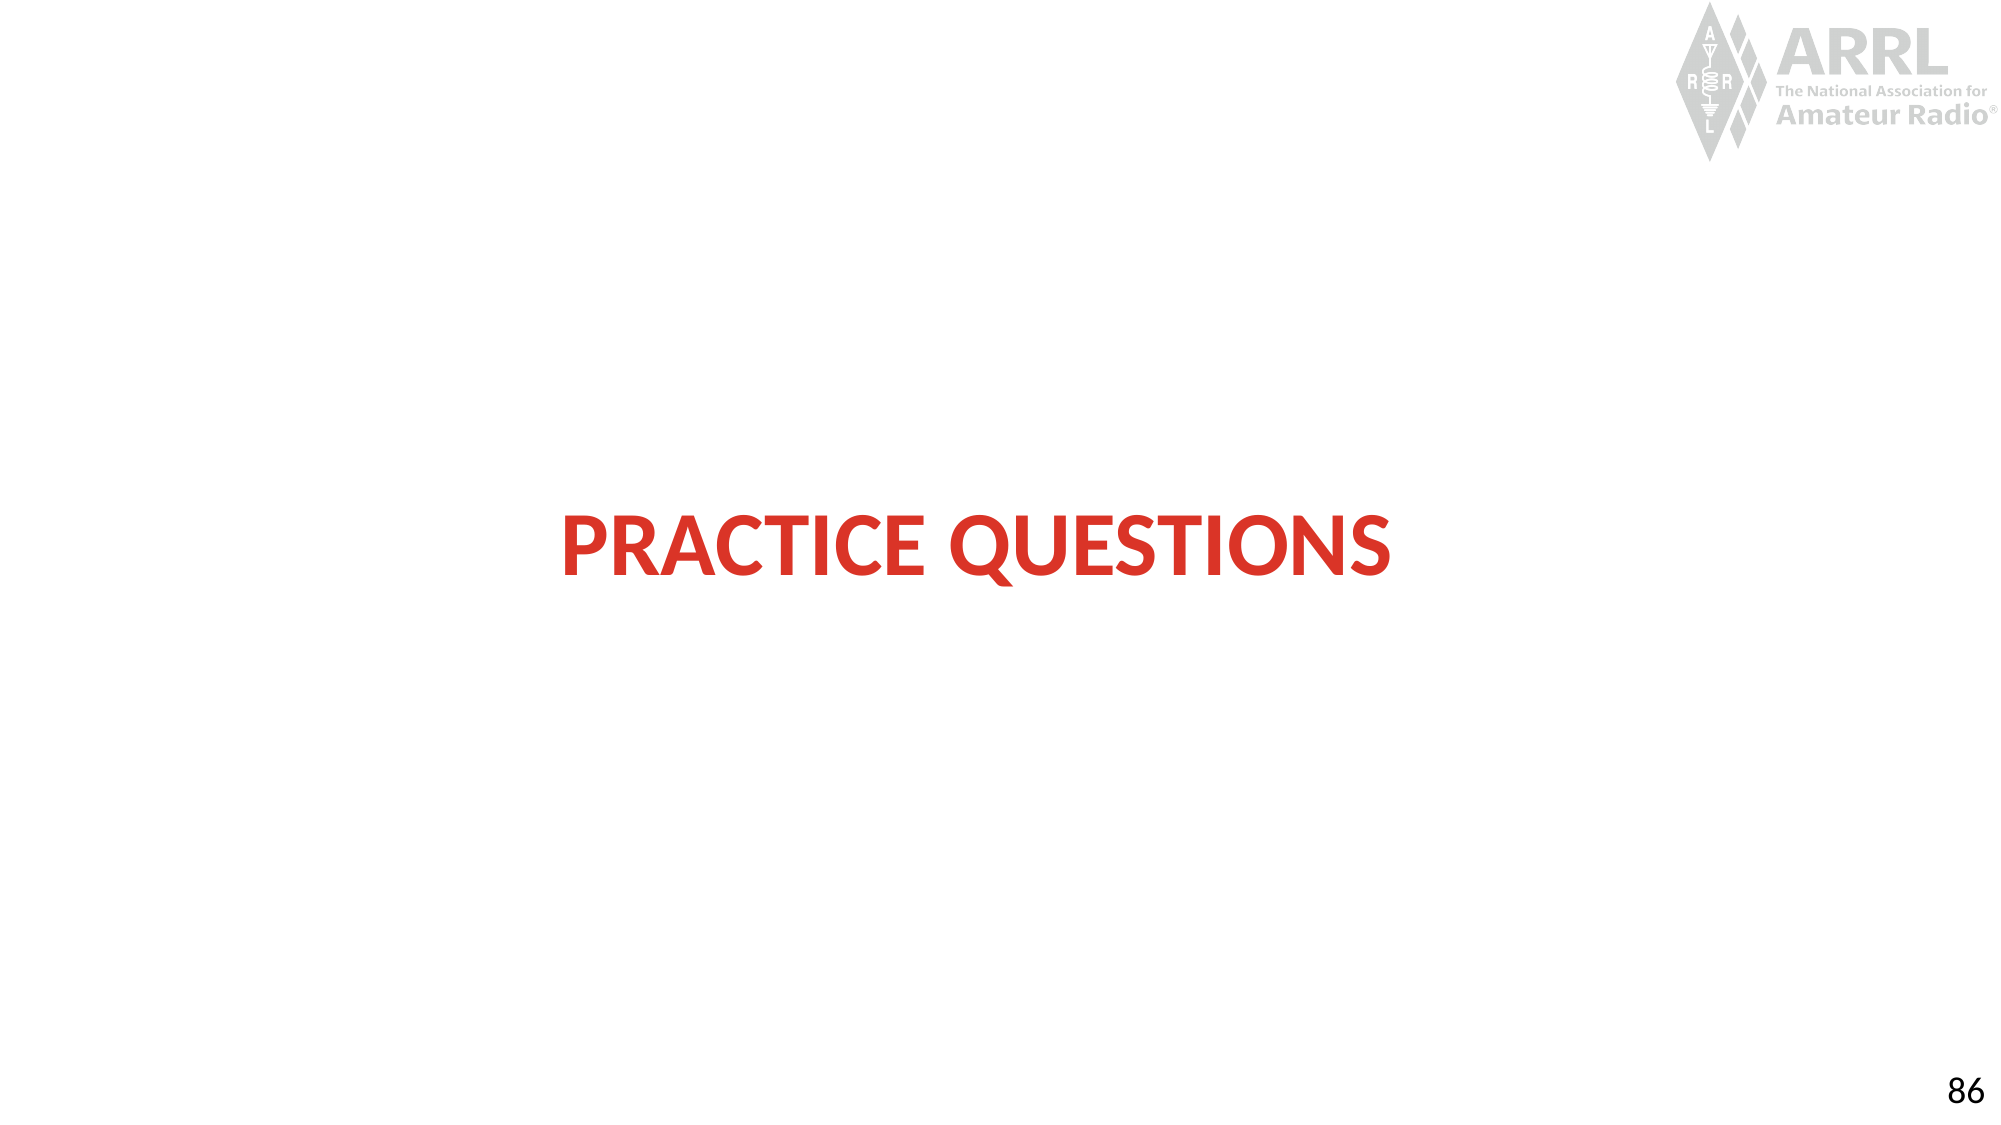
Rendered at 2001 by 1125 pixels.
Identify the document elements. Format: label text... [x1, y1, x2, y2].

title PRACTICE QUESTIONS [114, 437, 1840, 655]
picture [1674, 0, 2000, 164]
